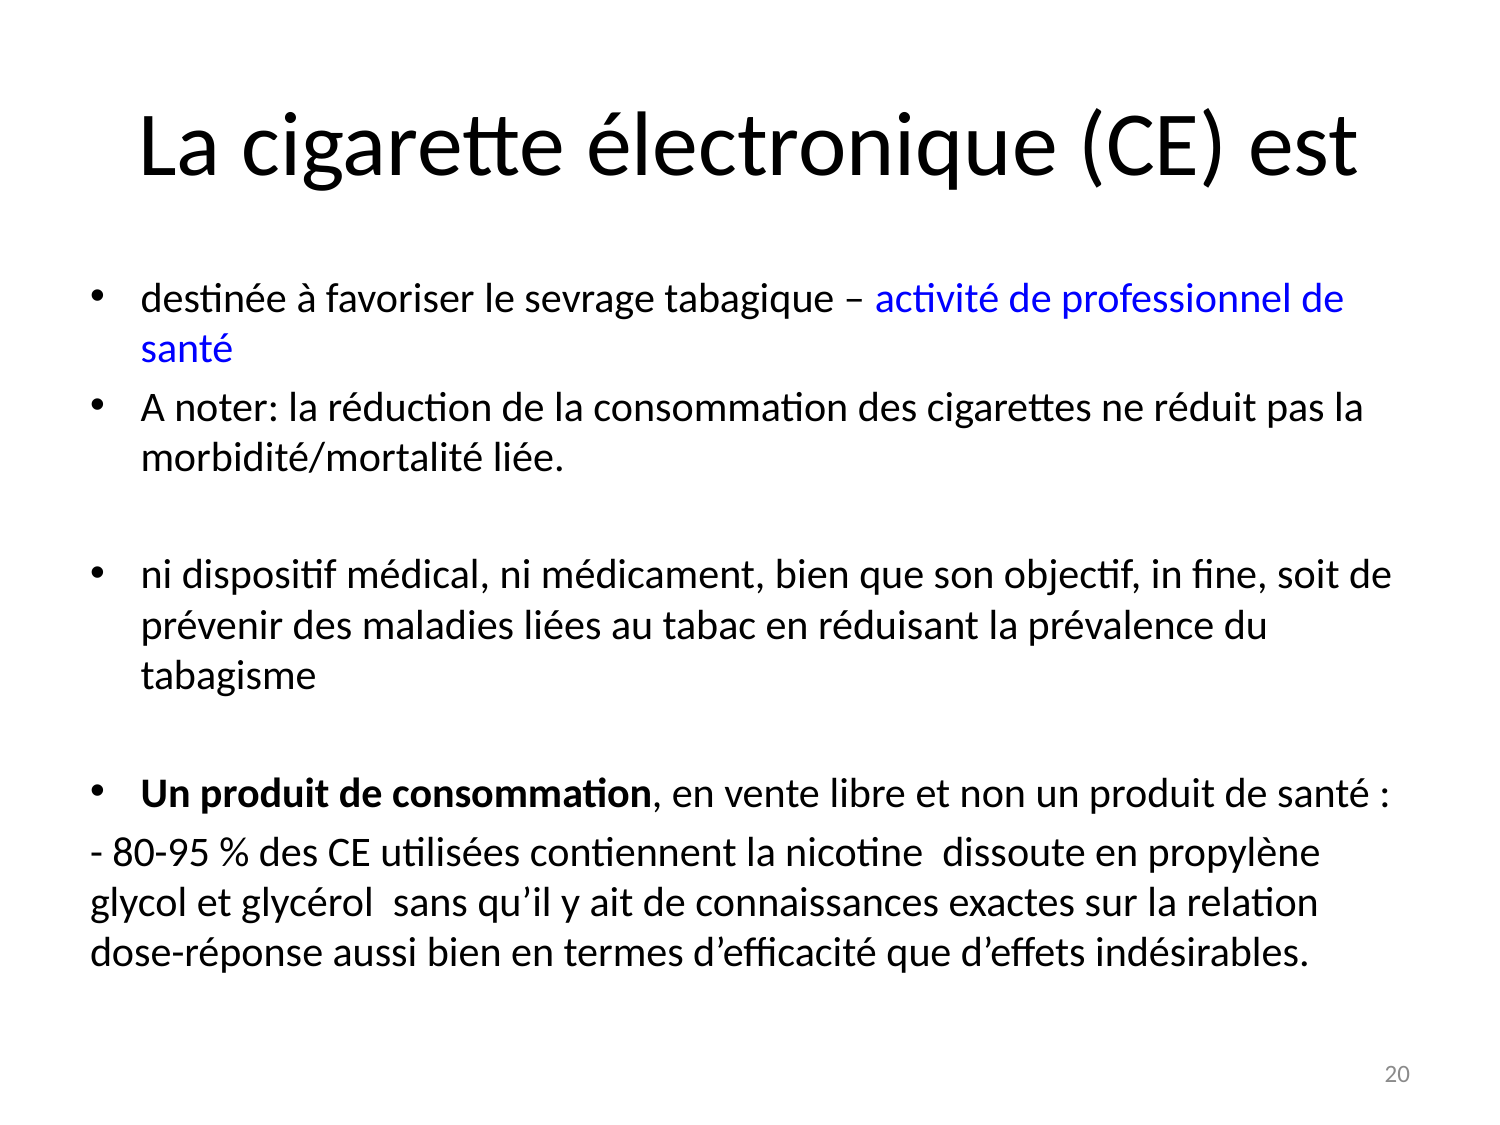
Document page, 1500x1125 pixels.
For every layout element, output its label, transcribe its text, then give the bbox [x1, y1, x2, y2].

title La cigarette électronique (CE) est [75, 45, 1425, 233]
slide_number 20 [1074, 1042, 1425, 1103]
list destinée à favoriser le sevrage tabagique – activité de professionnel de santé A noter: la réduction de la consommation des cigarettes ne réduit pas la morbidité/mortalité liée. ni dispositif médical, ni médicament, bien que son objectif, in fine, soit de prévenir des maladies liées au tabac en réduisant la prévalence du tabagisme Un produit de consommation, en vente libre et non un produit de santé : - 80-95 % des CE utilisées contiennent la nicotine dissoute en propylène glycol et glycérol sans qu’il y ait de connaissances exactes sur la relation dose-réponse aussi bien en termes d’efficacité que d’effets indésirables. [75, 262, 1425, 1005]
